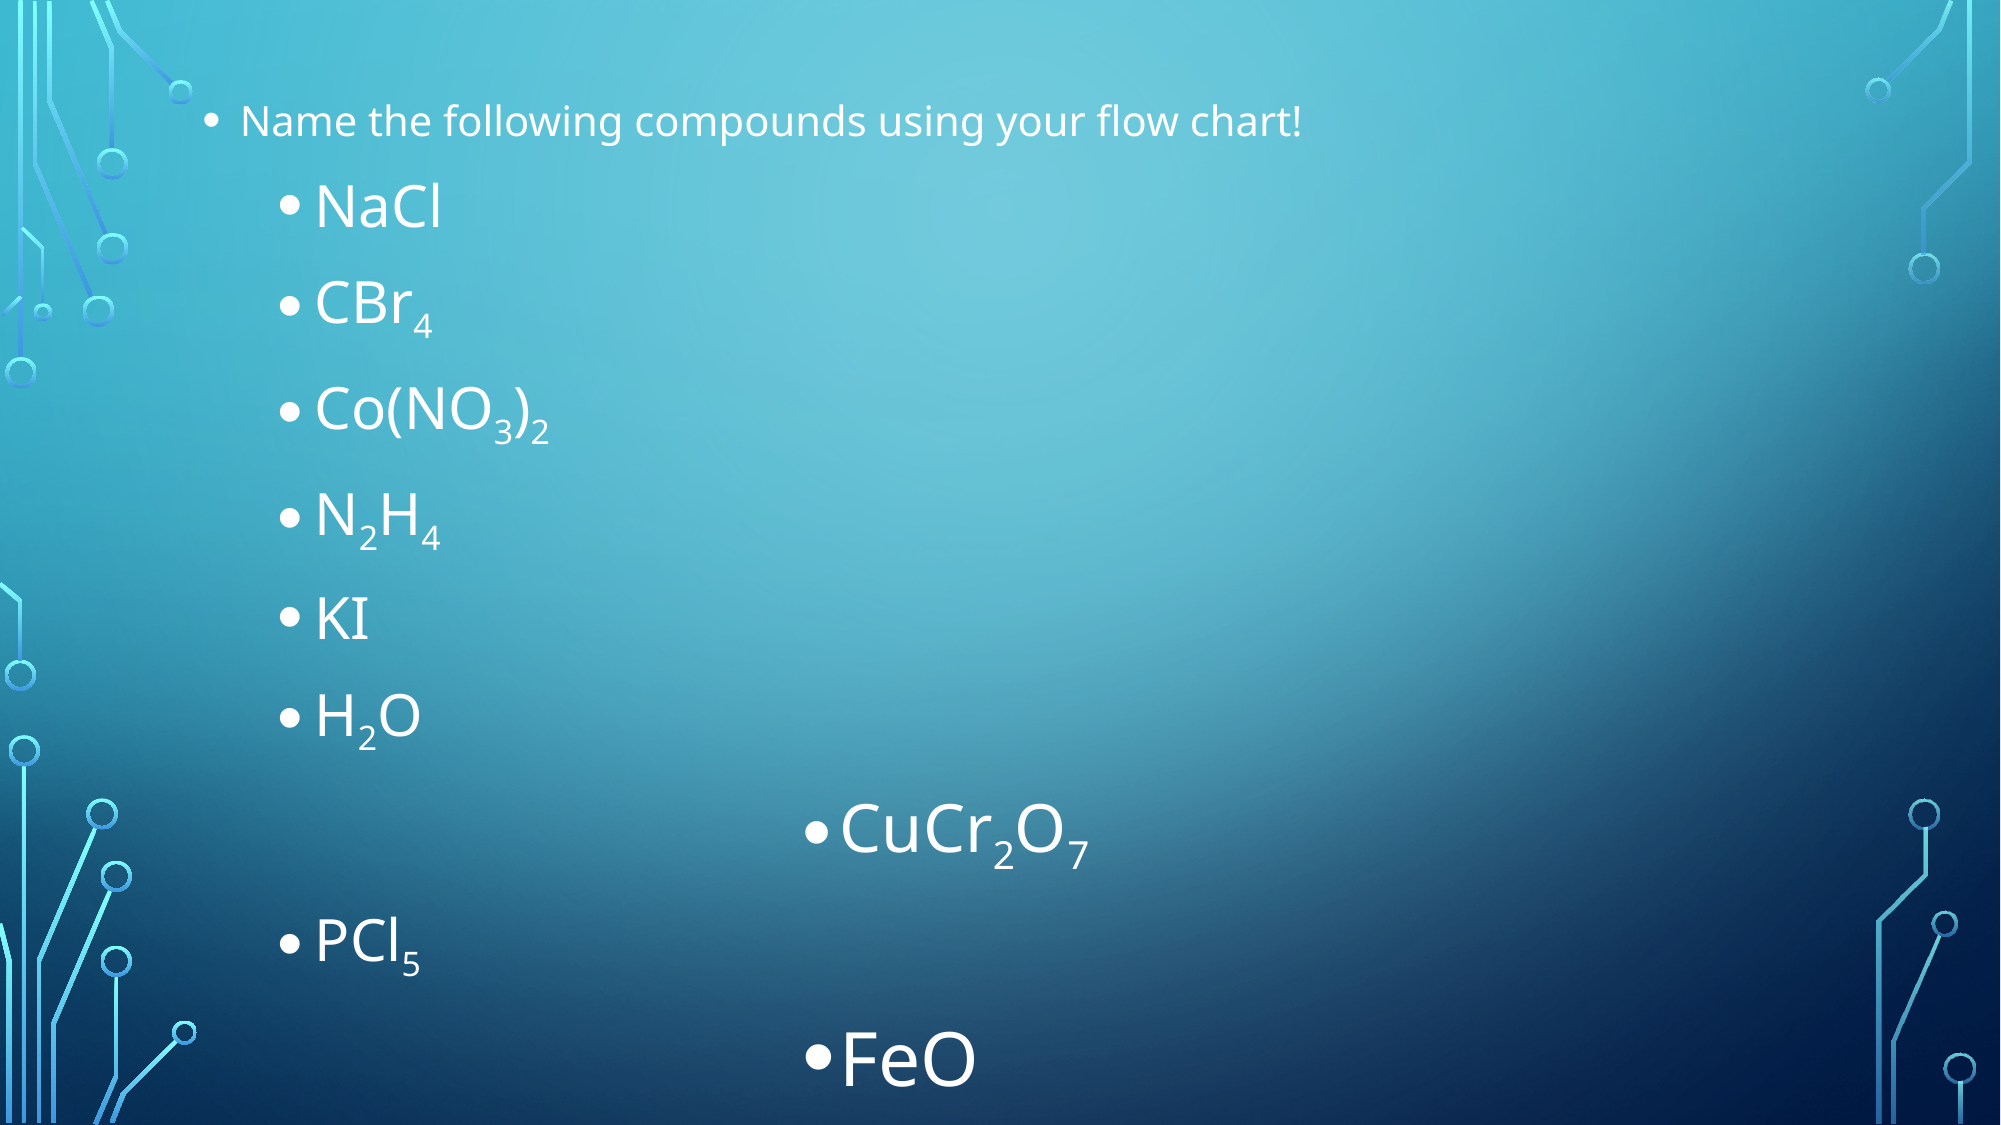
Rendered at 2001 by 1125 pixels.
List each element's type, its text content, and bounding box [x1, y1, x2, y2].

list Name the following compounds using your flow chart! NaCl CBr4 Co(NO3)2 N2H4 KI H2O CuCr2O7 PCl5 FeO SF6 [187, 77, 1813, 1125]
